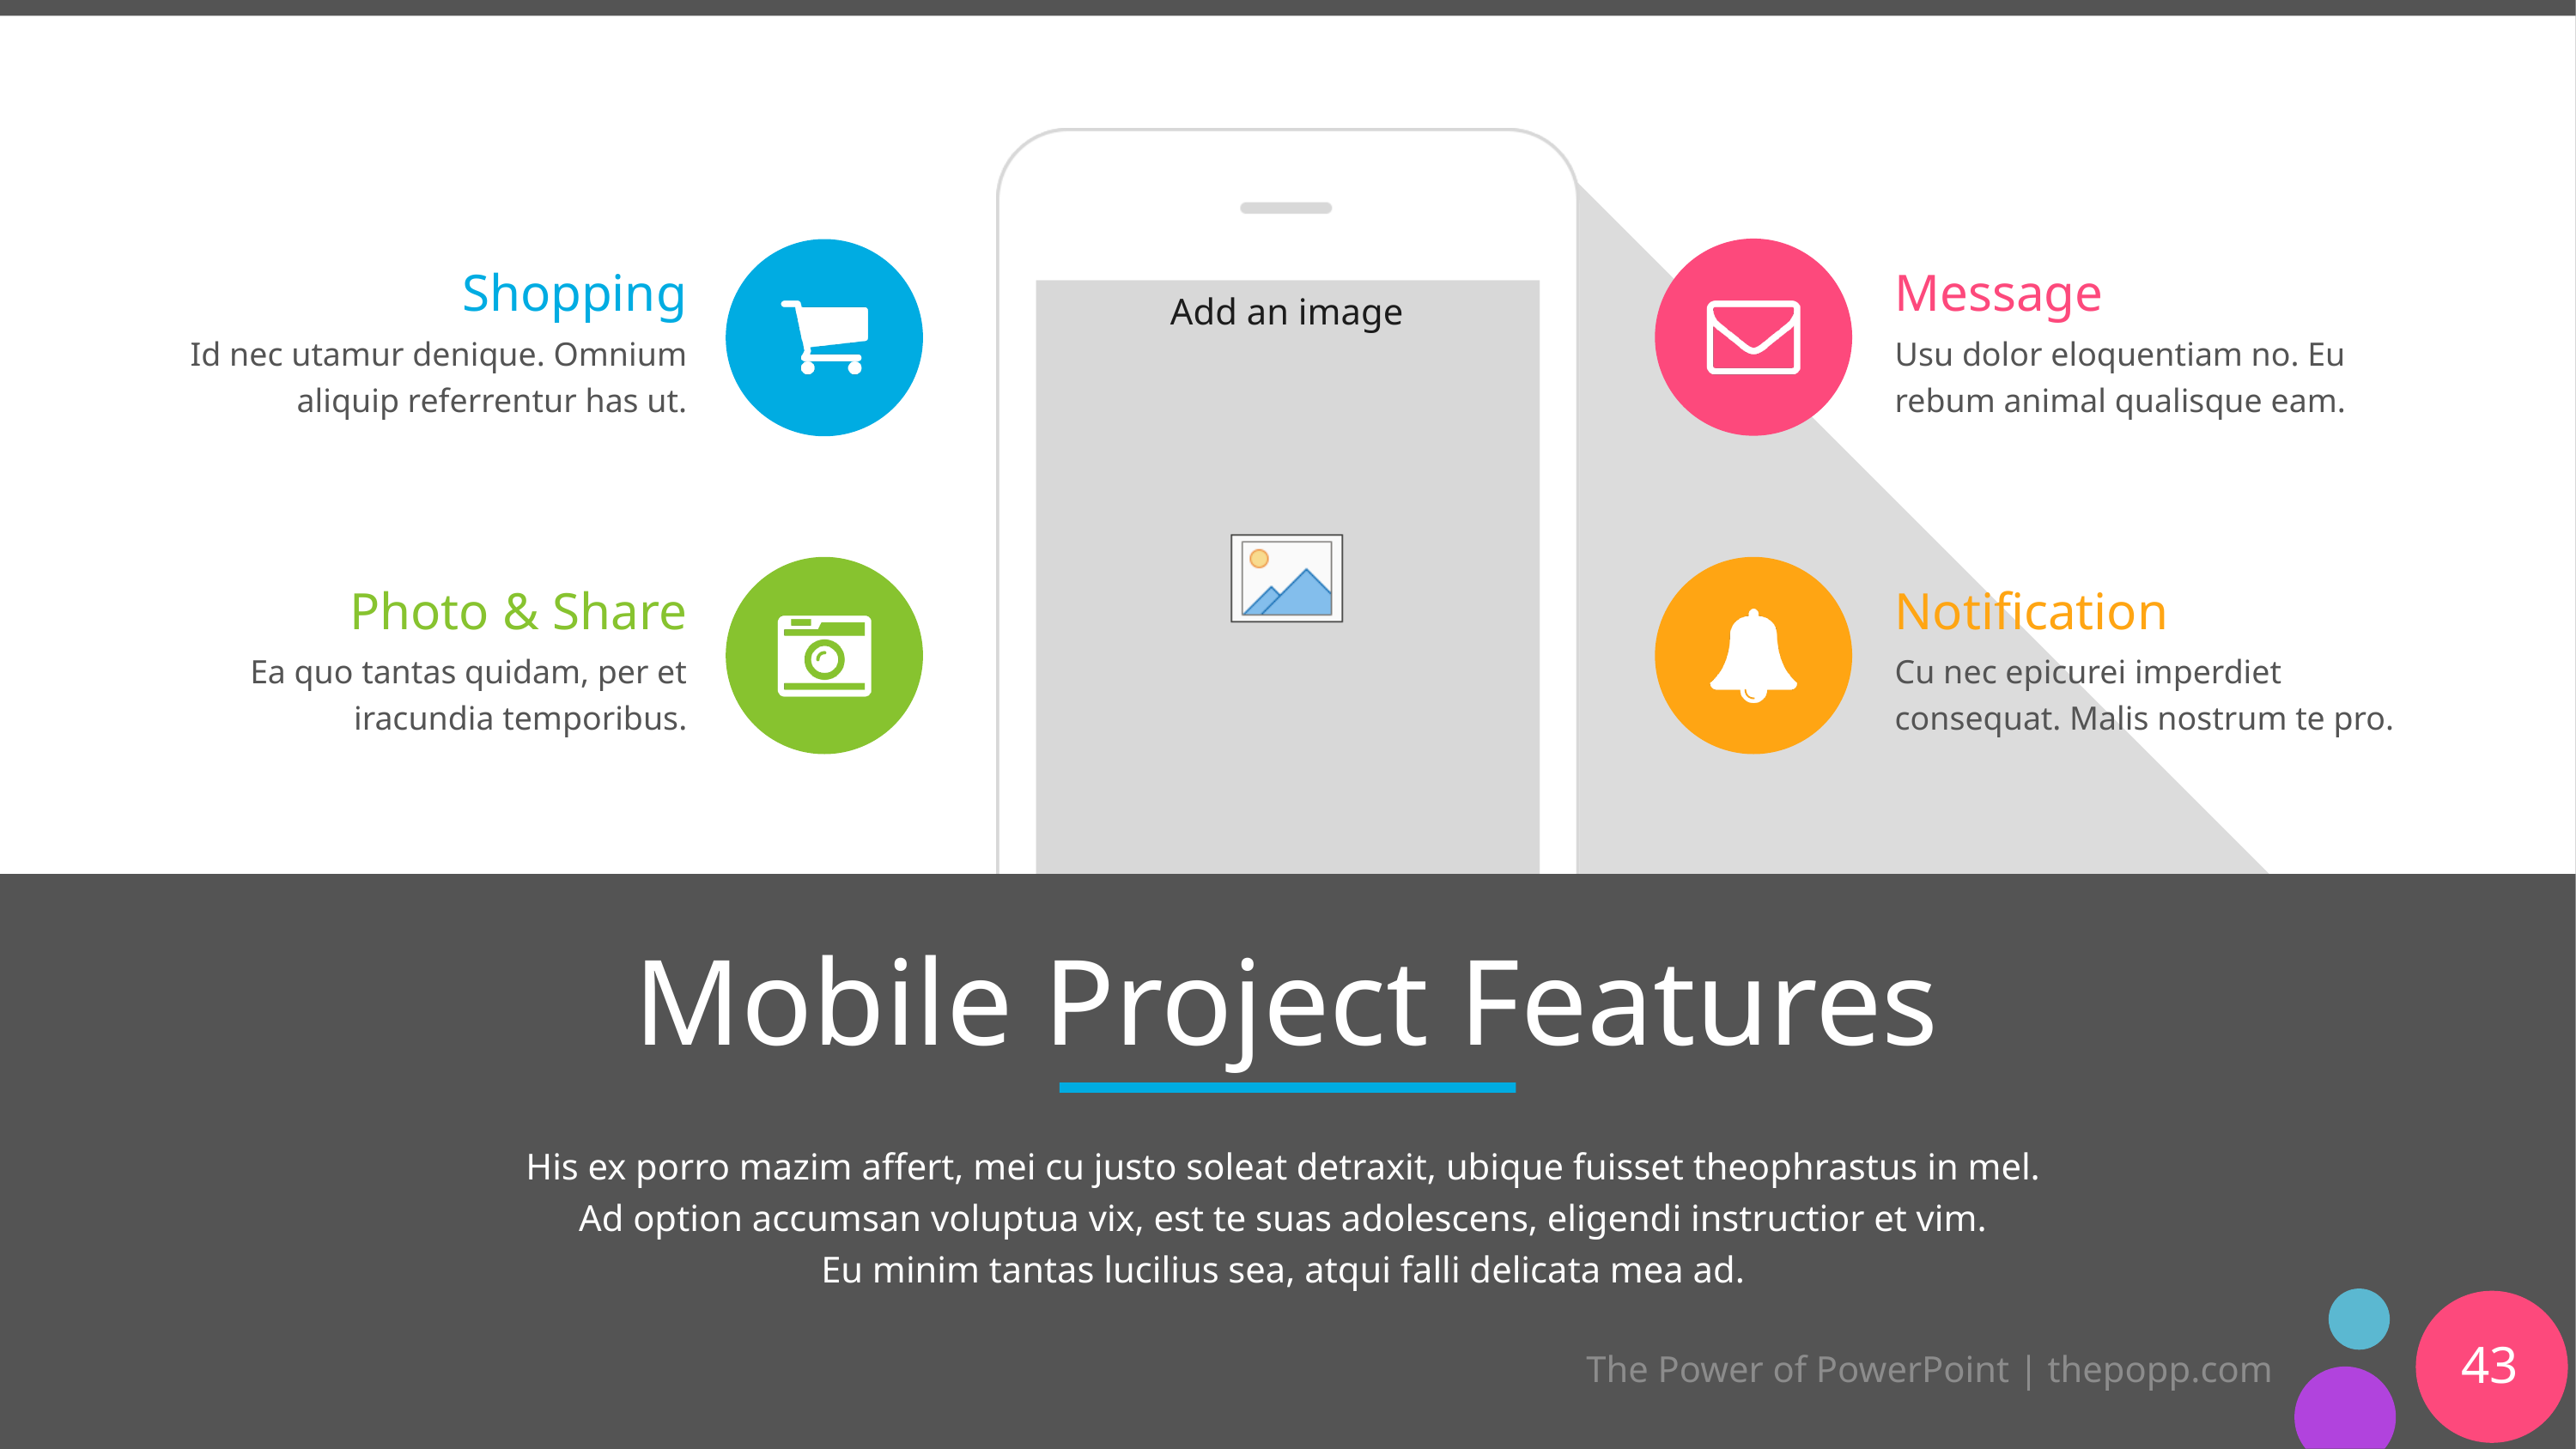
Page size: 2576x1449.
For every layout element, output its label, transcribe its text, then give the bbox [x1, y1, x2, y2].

list Id nec utamur denique. Omnium aliquip referrentur has ut. [110, 314, 711, 441]
list Shopping [116, 238, 710, 314]
list Ea quo tantas quidam, per et iracundia temporibus. [110, 632, 711, 759]
slide_number 43 [2414, 1328, 2567, 1406]
list Photo & Share [116, 555, 710, 632]
picture [781, 301, 867, 374]
footer The Power of PowerPoint | thepopp.com [1479, 1332, 2296, 1410]
list Message [1871, 237, 2465, 314]
picture [1706, 608, 1801, 703]
list Cu nec epicurei imperdiet consequat. Malis nostrum te pro. [1871, 632, 2472, 759]
picture [996, 128, 1580, 875]
list Notification [1871, 555, 2465, 632]
title Mobile Project Features [102, 890, 2472, 1081]
picture [1706, 290, 1801, 385]
picture [777, 608, 872, 703]
list Usu dolor eloquentiam no. Eu rebum animal qualisque eam. [1871, 314, 2472, 441]
list His ex porro mazim affert, mei cu justo soleat detraxit, ubique fuisset theophrastus in mel. Ad option accumsan voluptua vix, est te suas adolescens, eligendi instructior et vim. Eu minim tantas lucilius sea, atqui falli delicata mea ad. [60, 1124, 2516, 1331]
